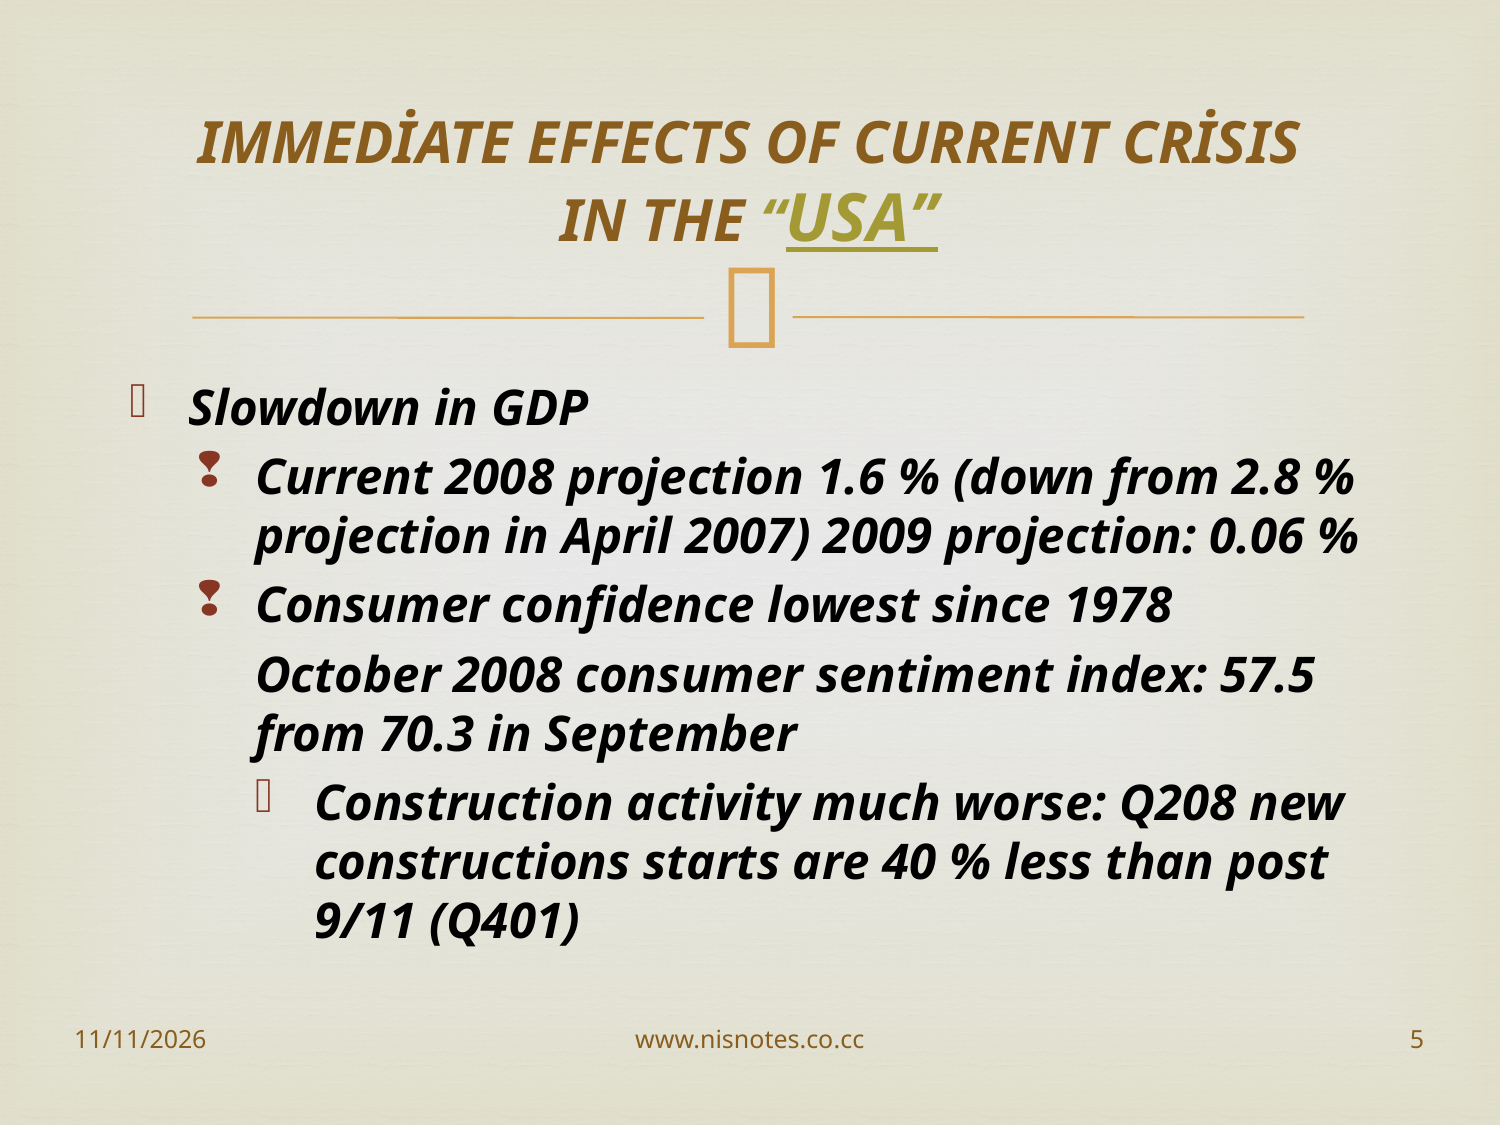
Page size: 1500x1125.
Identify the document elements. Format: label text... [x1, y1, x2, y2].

title IMMEDİATE EFFECTS OF CURRENT CRİSIS IN THE “USA’’ [112, 93, 1386, 267]
slide_number 5 [1089, 1010, 1440, 1071]
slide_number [59, 1010, 410, 1071]
list Slowdown in GDP Current 2008 projection 1.6 % (down from 2.8 % projection in April 2007) 2009 projection: 0.06 % Consumer confidence lowest since 1978 October 2008 consumer sentiment index: 57.5 from 70.3 in September Construction activity much worse: Q208 new constructions starts are 40 % less than post 9/11 (Q401) [114, 368, 1386, 1005]
footer www.nisnotes.co.cc [512, 1010, 988, 1071]
